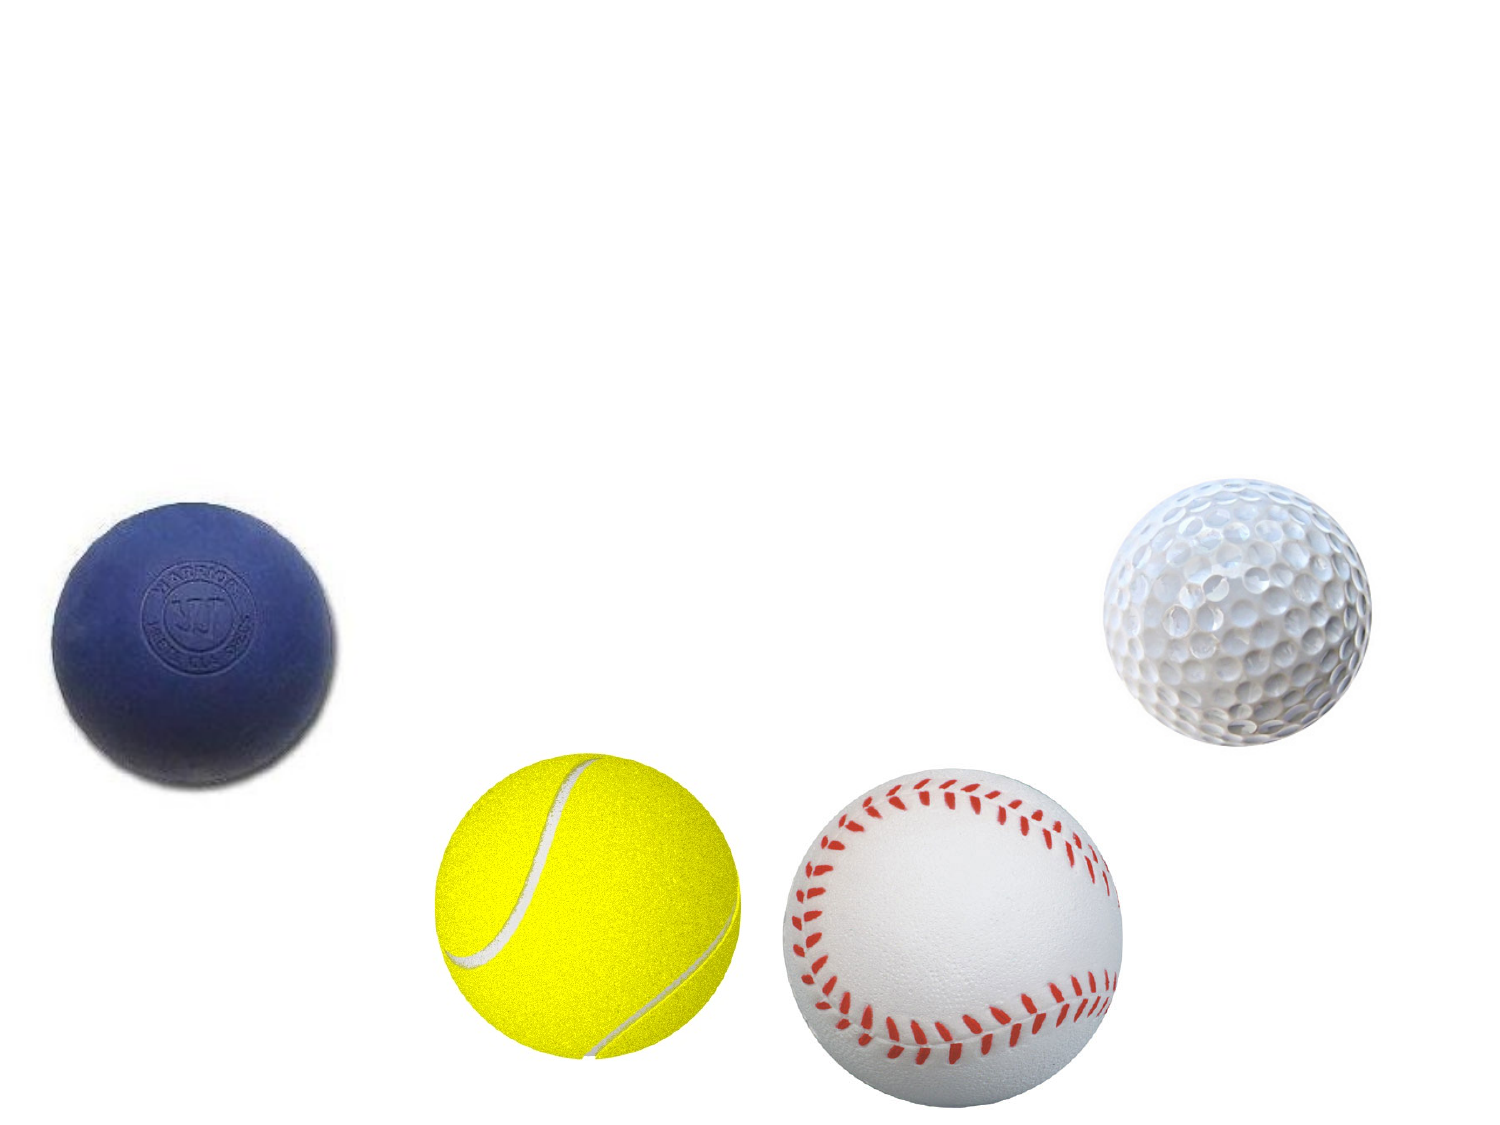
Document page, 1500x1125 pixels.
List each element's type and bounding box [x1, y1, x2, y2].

picture [0, 412, 1413, 1125]
